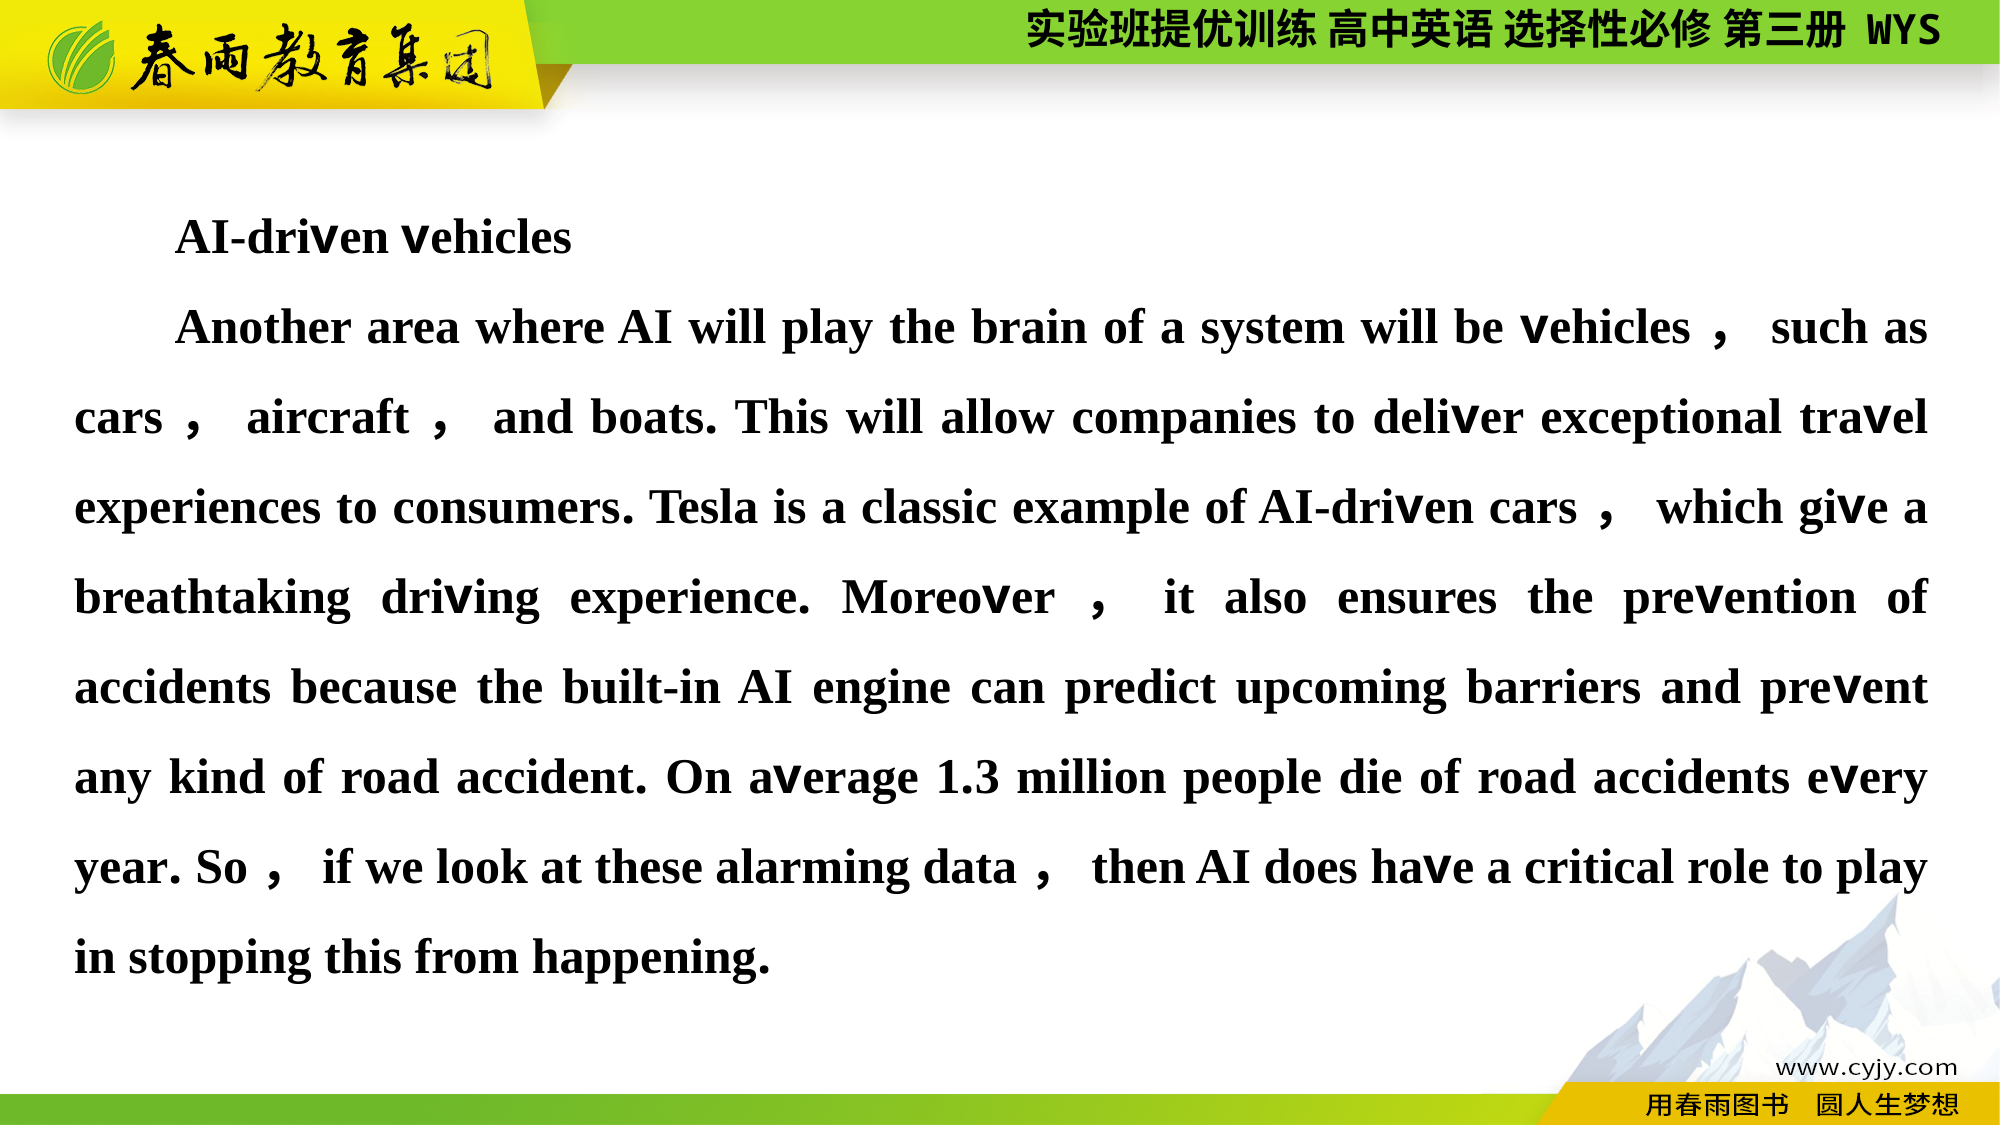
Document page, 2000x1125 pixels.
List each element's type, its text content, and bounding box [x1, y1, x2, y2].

picture [0, 0, 2000, 1125]
list AI-driven vehicles Another area where AI will play the brain of a system will be vehicles，such as cars，aircraft，and boats. This will allow companies to deliver exceptional travel experiences to consumers. Tesla is a classic example of AI-driven cars，which give a breathtaking driving experience. Moreover，it also ensures the prevention of accidents because the built-in AI engine can predict upcoming barriers and prevent any kind of road accident. On average 1.3 million people die of road accidents every year. So，if we look at these alarming data，then AI does have a critical role to play in stopping this from happening. [59, 166, 1944, 1000]
